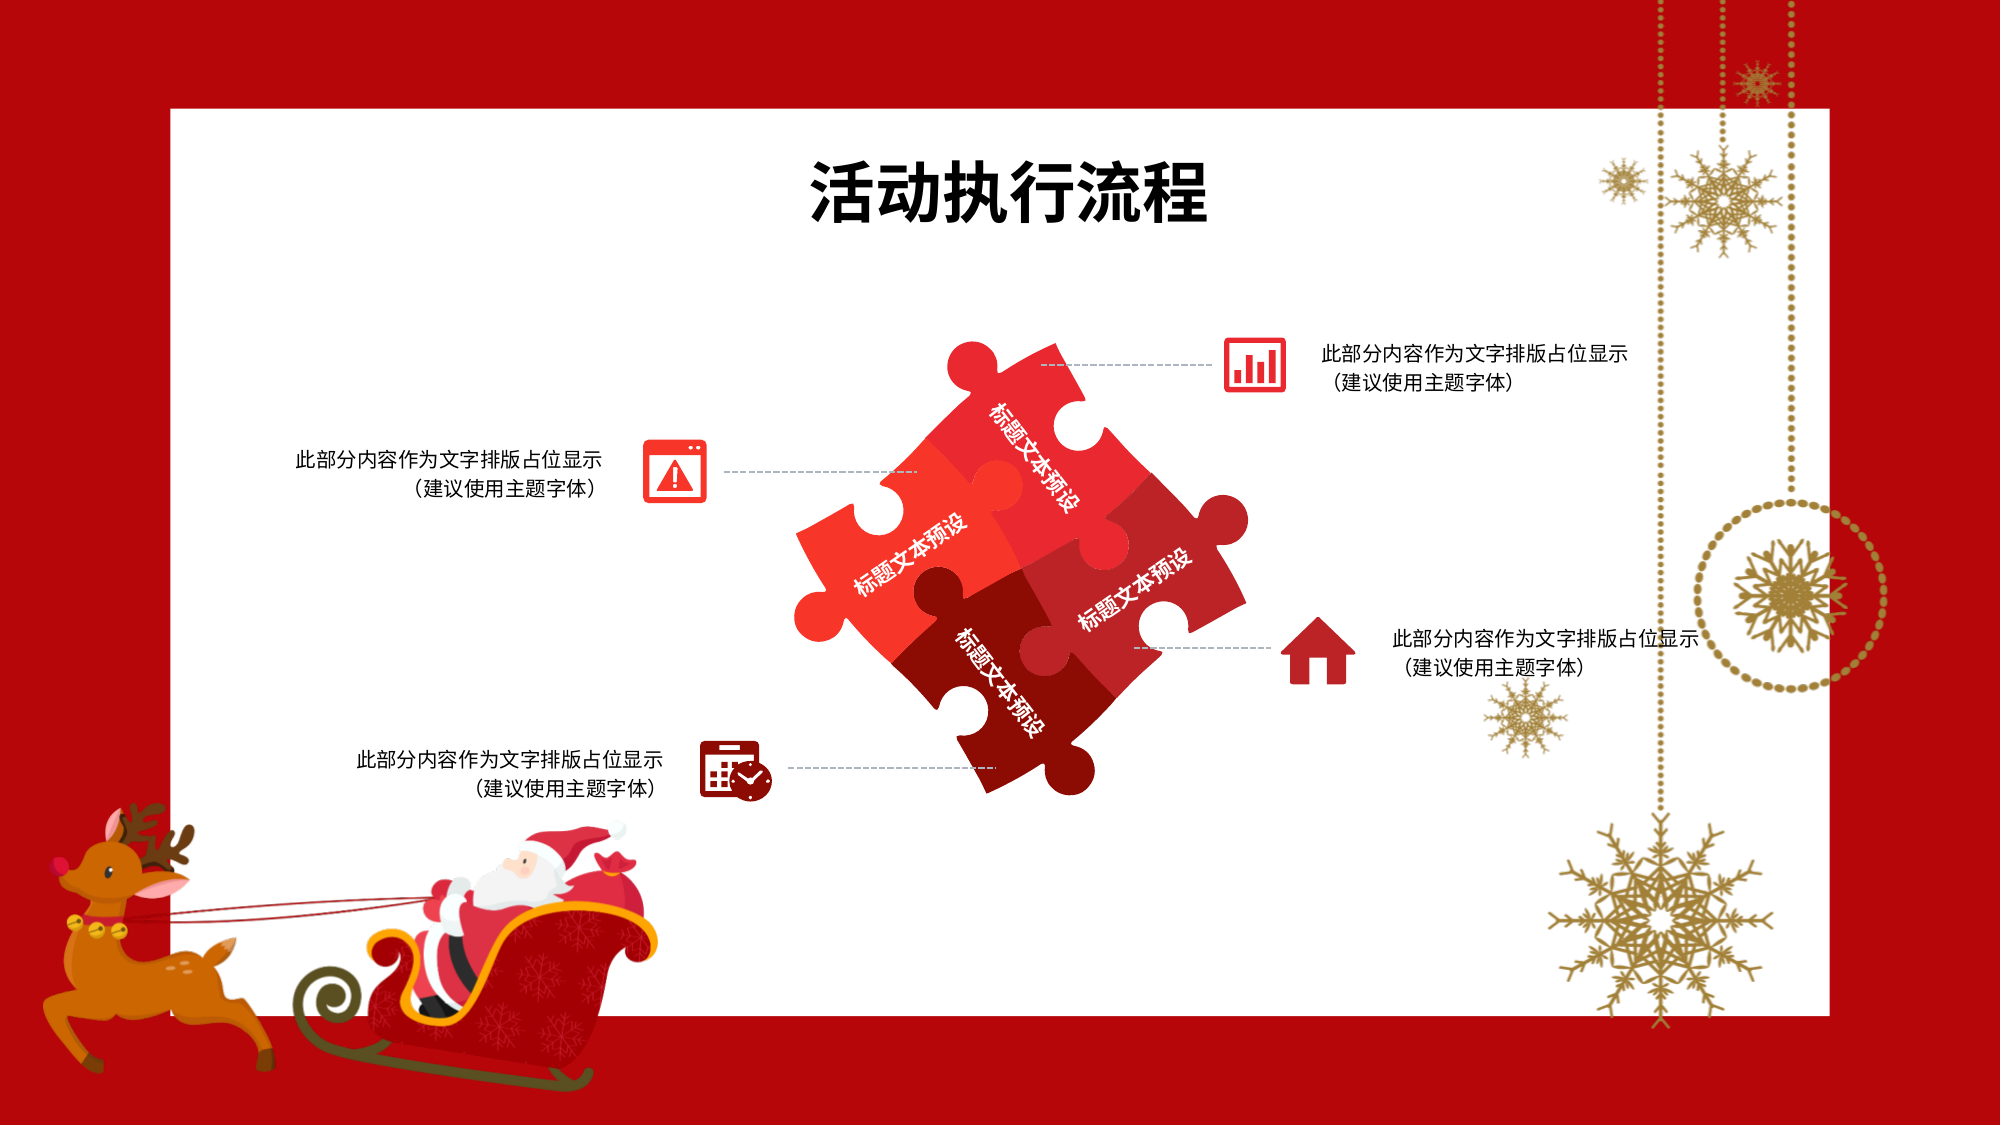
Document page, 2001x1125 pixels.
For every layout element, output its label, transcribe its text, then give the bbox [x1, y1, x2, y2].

picture [43, 803, 658, 1092]
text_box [272, 318, 1728, 819]
text_box 活动执行流程 [756, 147, 1239, 234]
picture [1465, 0, 1932, 1029]
